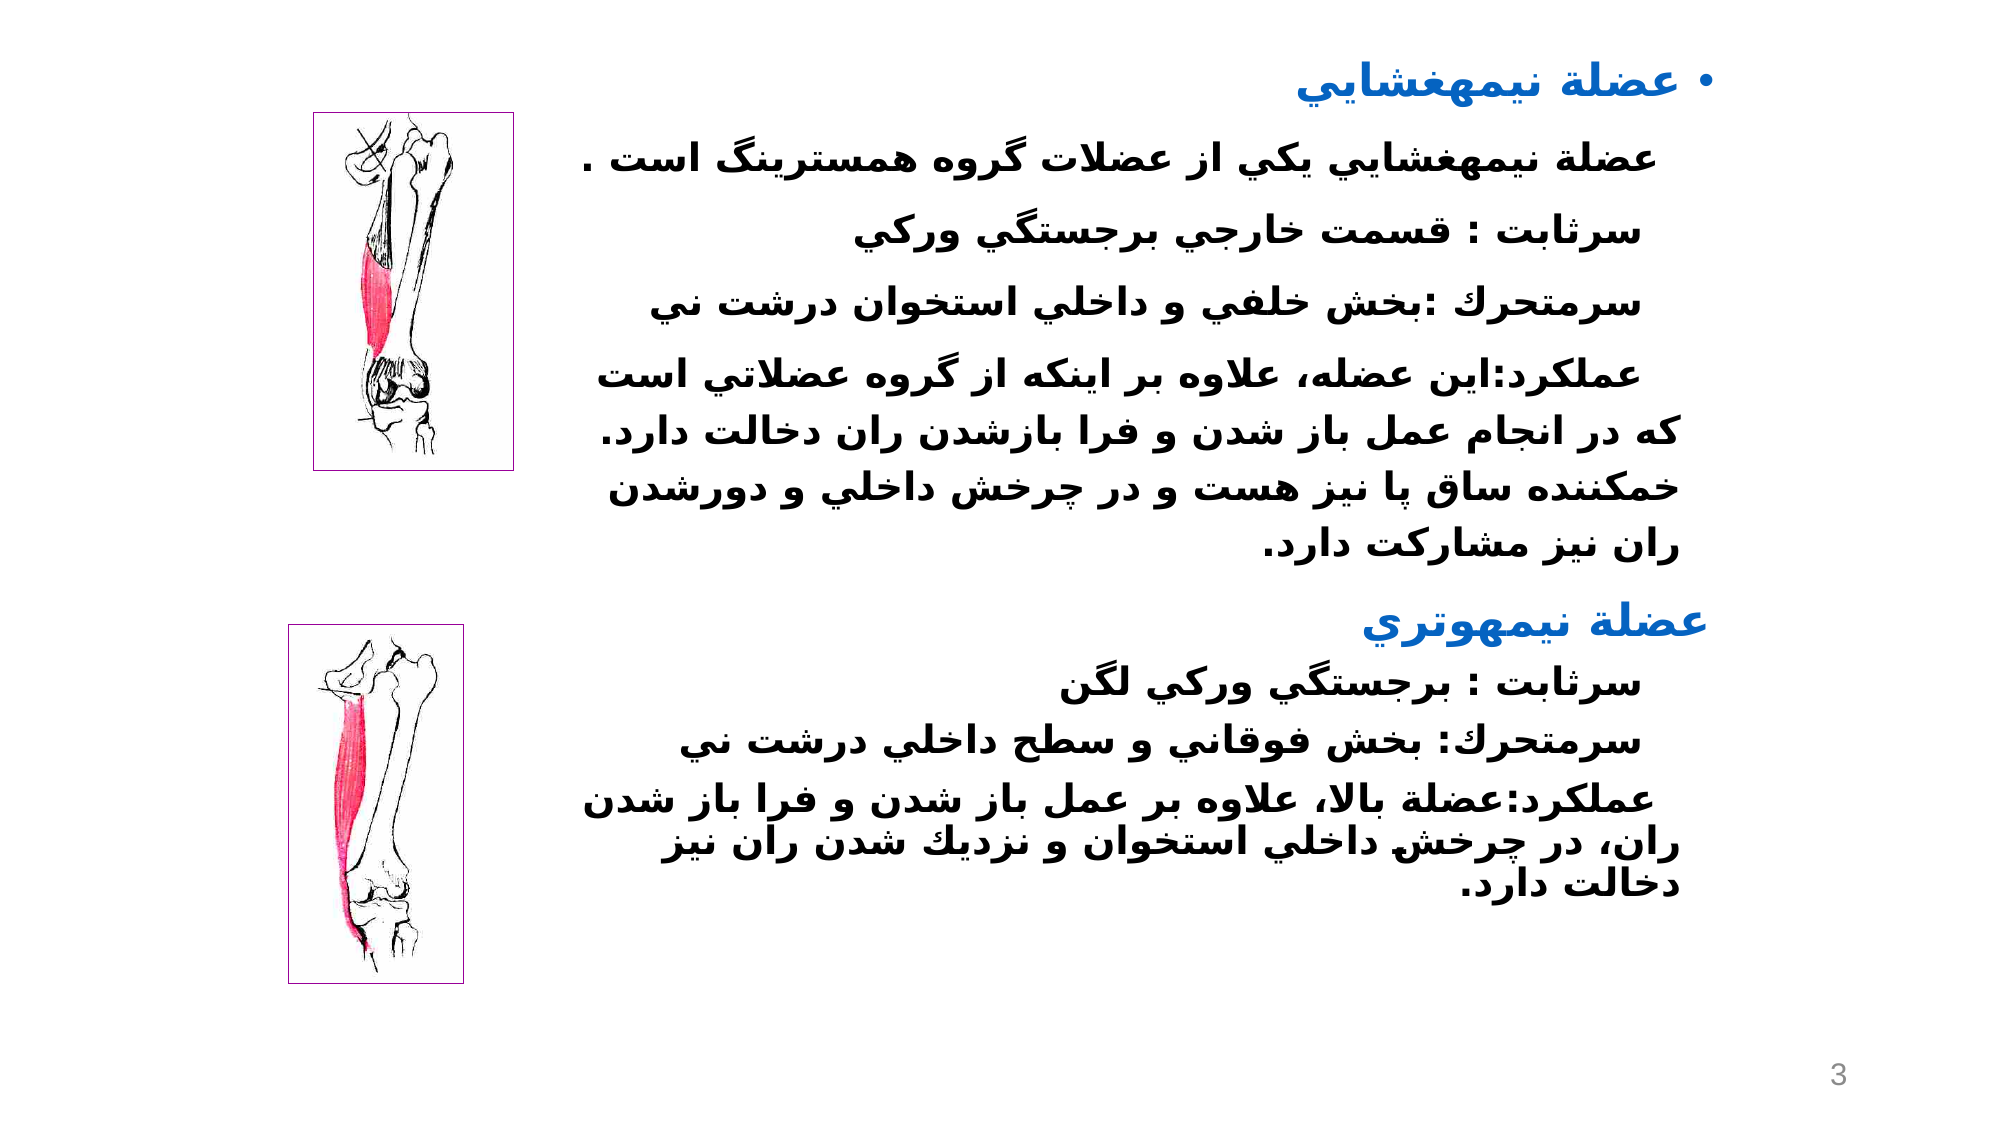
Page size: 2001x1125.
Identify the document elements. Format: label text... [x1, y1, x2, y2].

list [288, 624, 464, 984]
list عضلة نيمه‎غشايي عضلة نيمه‎غشايي يكي از عضلات گروه همسترينگ است . سرثابت : قسمت خارجي برجستگي وركي سرمتحرك :بخش خلفي و داخلي استخوان درشت ني عملکرد:اين عضله، علاوه بر اينكه از گروه عضلاتي است كه در انجام عمل باز شدن و فرا بازشدن ران دخالت دارد. خم‎كننده ساق پا نيز هست و در چرخش داخلي و دورشدن ران نيز مشاركت دارد. عضلة نيمه‎وتري سرثابت : برجستگي وركي لگن سرمتحرك: بخش فوقاني و سطح داخلي درشت ني عملکرد:عضلة بالا، علاوه بر عمل باز شدن و فرا باز شدن ران، در چرخش داخلي استخوان و نزديك شدن ران نيز دخالت دارد. [538, 49, 1726, 957]
slide_number 3 [1412, 1042, 1863, 1103]
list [313, 112, 514, 471]
